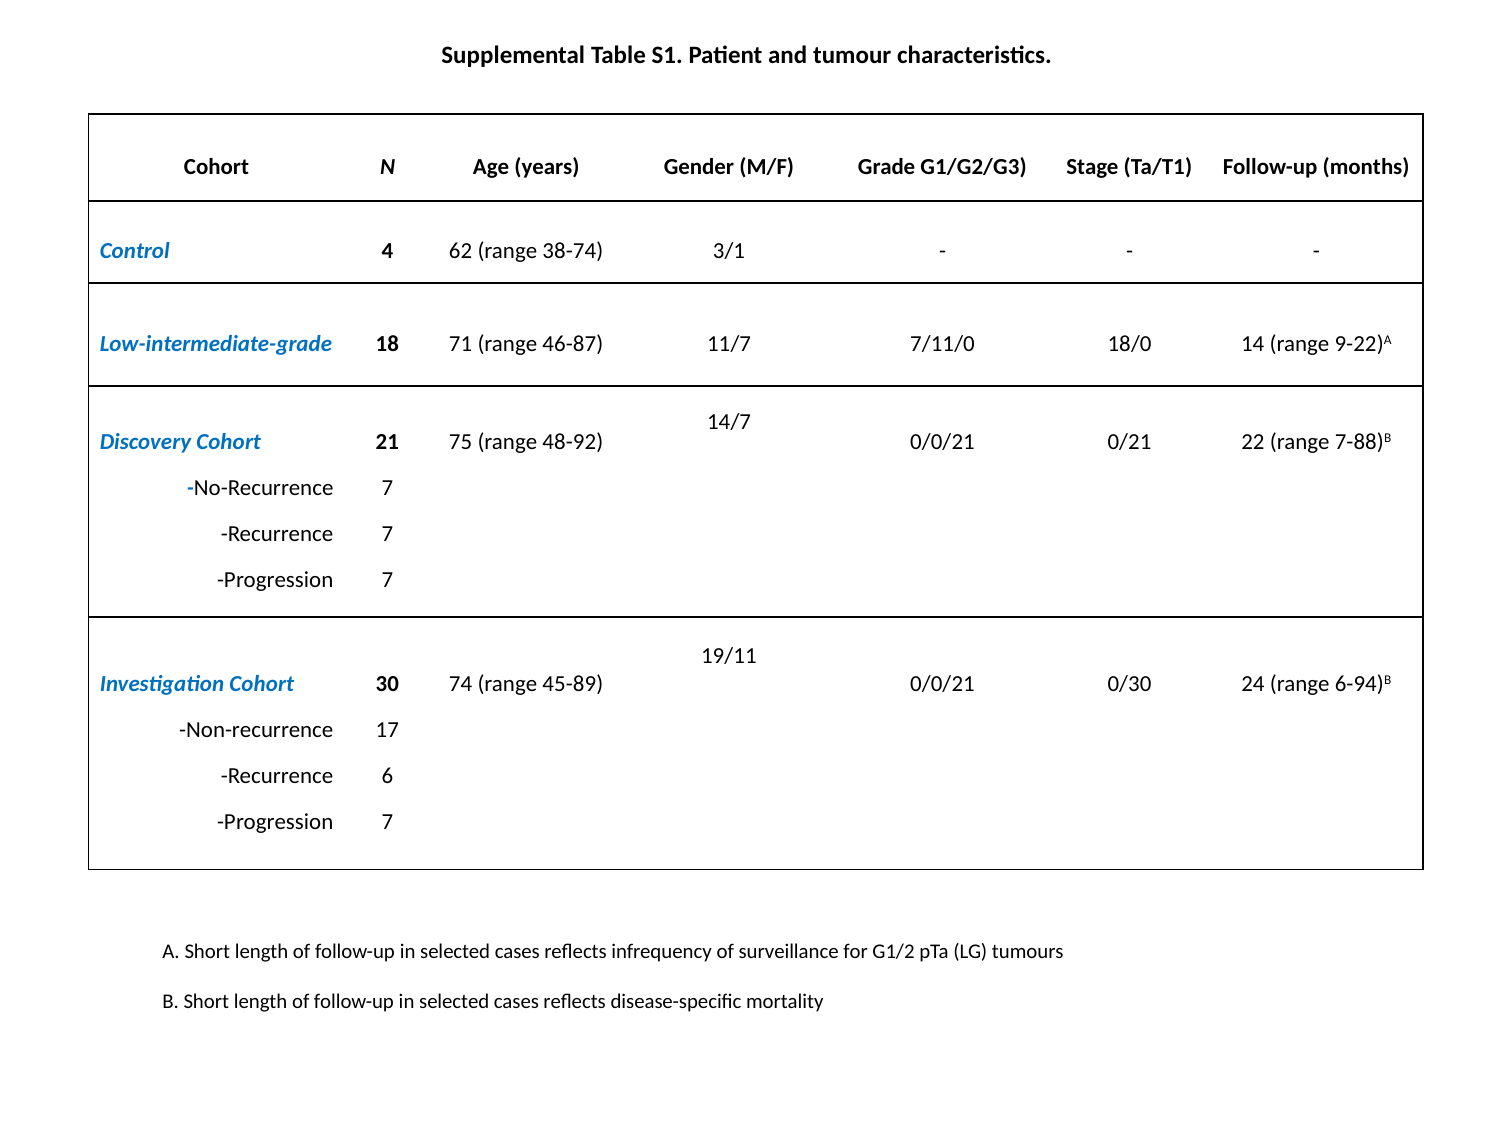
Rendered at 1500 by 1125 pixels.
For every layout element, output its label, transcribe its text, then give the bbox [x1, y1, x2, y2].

table_cell 19/11 [622, 618, 836, 869]
table_cell 14 (range 9-22)A [1210, 284, 1422, 385]
table_header Follow-up (months) [1210, 115, 1422, 200]
table_cell - [1049, 202, 1210, 282]
table_cell 71 (range 46-87) [430, 284, 622, 385]
table_cell Control [89, 202, 345, 282]
table_cell 3/1 [622, 202, 836, 282]
table_cell Discovery Cohort -No-Recurrence -Recurrence -Progression [89, 387, 345, 616]
table_cell 74 (range 45-89) [430, 618, 622, 869]
table_cell - [1210, 202, 1422, 282]
table_cell 0/0/21 [836, 618, 1049, 869]
table_cell 30 17 6 7 [345, 618, 430, 869]
table_cell 21 7 7 7 [345, 387, 430, 616]
table_header Grade G1/G2/G3) [836, 115, 1049, 200]
table_cell Investigation Cohort -Non-recurrence -Recurrence -Progression [89, 618, 345, 869]
table_cell 62 (range 38-74) [430, 202, 622, 282]
table_cell 11/7 [622, 284, 836, 385]
table_cell 4 [345, 202, 430, 282]
table_header Gender (M/F) [622, 115, 836, 200]
text_box Supplemental Table S1. Patient and tumour characteristics. [395, 30, 1105, 76]
table_cell 18/0 [1049, 284, 1210, 385]
table_cell 0/30 [1049, 618, 1210, 869]
table_header Cohort [89, 115, 345, 200]
table_cell Low-intermediate-grade [89, 284, 345, 385]
table_cell 75 (range 48-92) [430, 387, 622, 616]
table_cell 22 (range 7-88)B [1210, 387, 1422, 616]
table_cell 14/7 [622, 387, 836, 616]
table_cell - [836, 202, 1049, 282]
text_box A. Short length of follow-up in selected cases reflects infrequency of surveillance for G1/2 pTa (LG) tumours B. Short length of follow-up in selected cases reflects disease-specific mortality [147, 905, 1388, 1020]
table_cell 7/11/0 [836, 284, 1049, 385]
table_header Age (years) [430, 115, 622, 200]
table_cell 0/0/21 [836, 387, 1049, 616]
table_cell 18 [345, 284, 430, 385]
table_header Stage (Ta/T1) [1049, 115, 1210, 200]
table_cell 24 (range 6-94)B [1210, 618, 1422, 869]
table_header N [345, 115, 430, 200]
table_cell 0/21 [1049, 387, 1210, 616]
